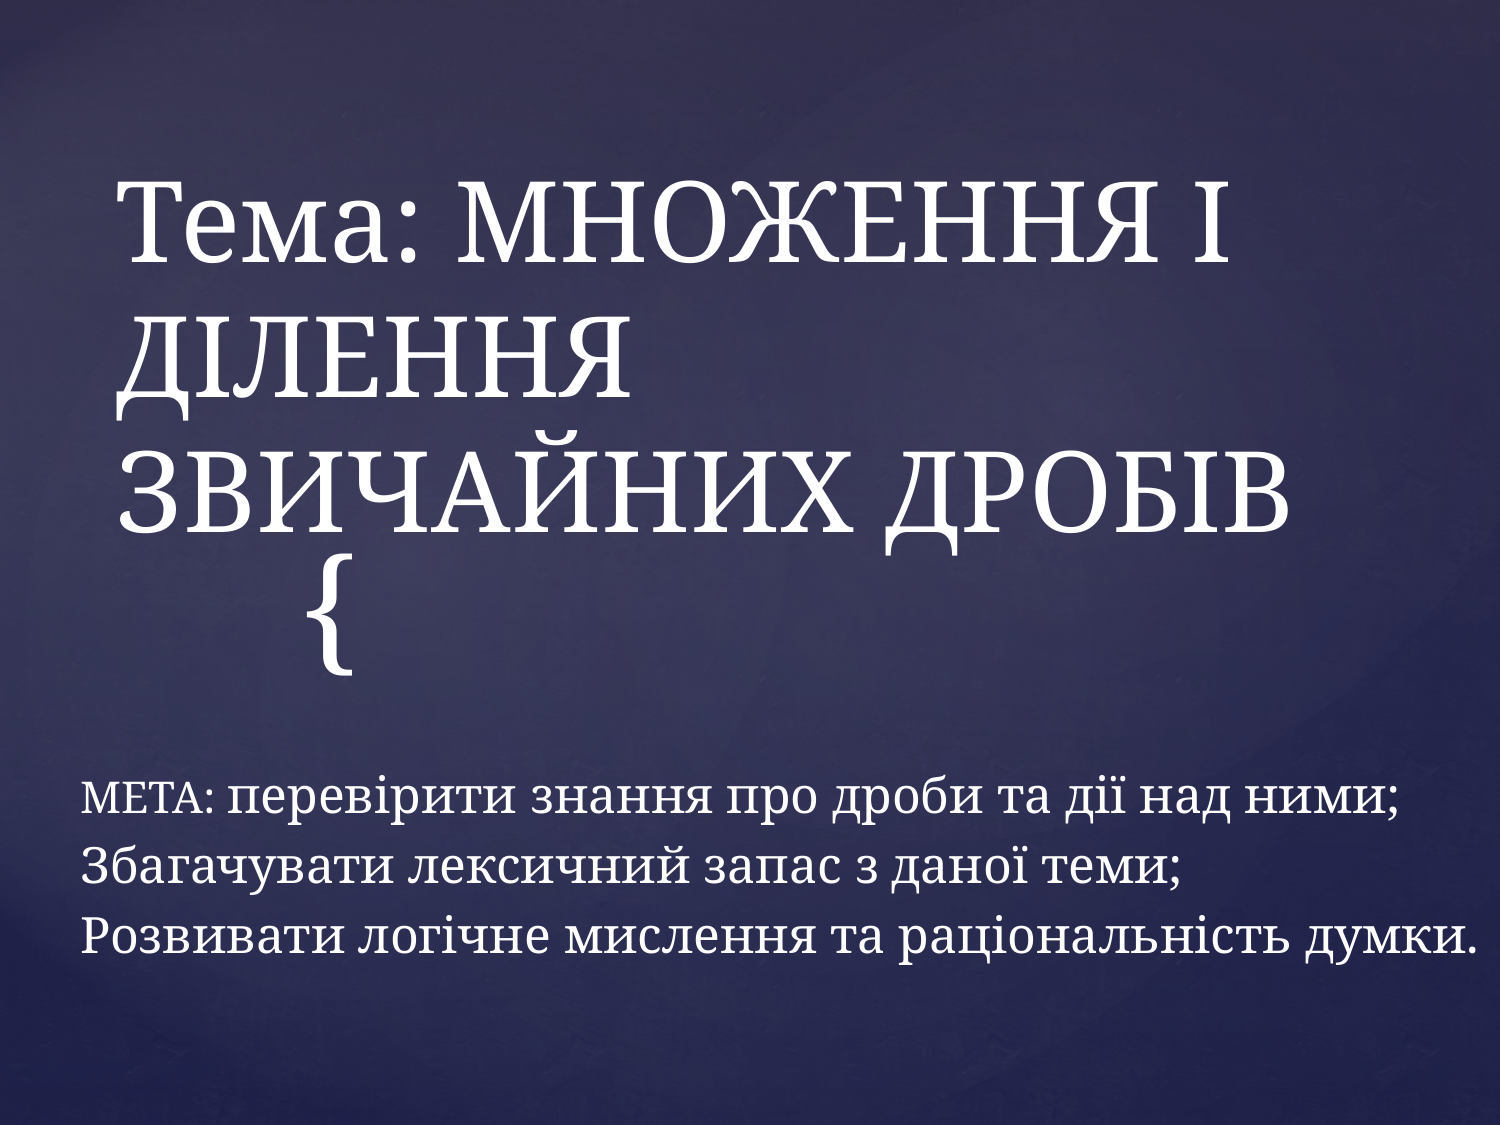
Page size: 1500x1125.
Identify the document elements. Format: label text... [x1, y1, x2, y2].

title Тема: МНОЖЕННЯ І ДІЛЕННЯ ЗВИЧАЙНИХ ДРОБІВ [100, 137, 1376, 563]
subtitle МЕТА: перевірити знання про дроби та дії над ними; Збагачувати лексичний запас з даної теми; Розвивати логічне мислення та раціональність думки. [64, 680, 1500, 1047]
